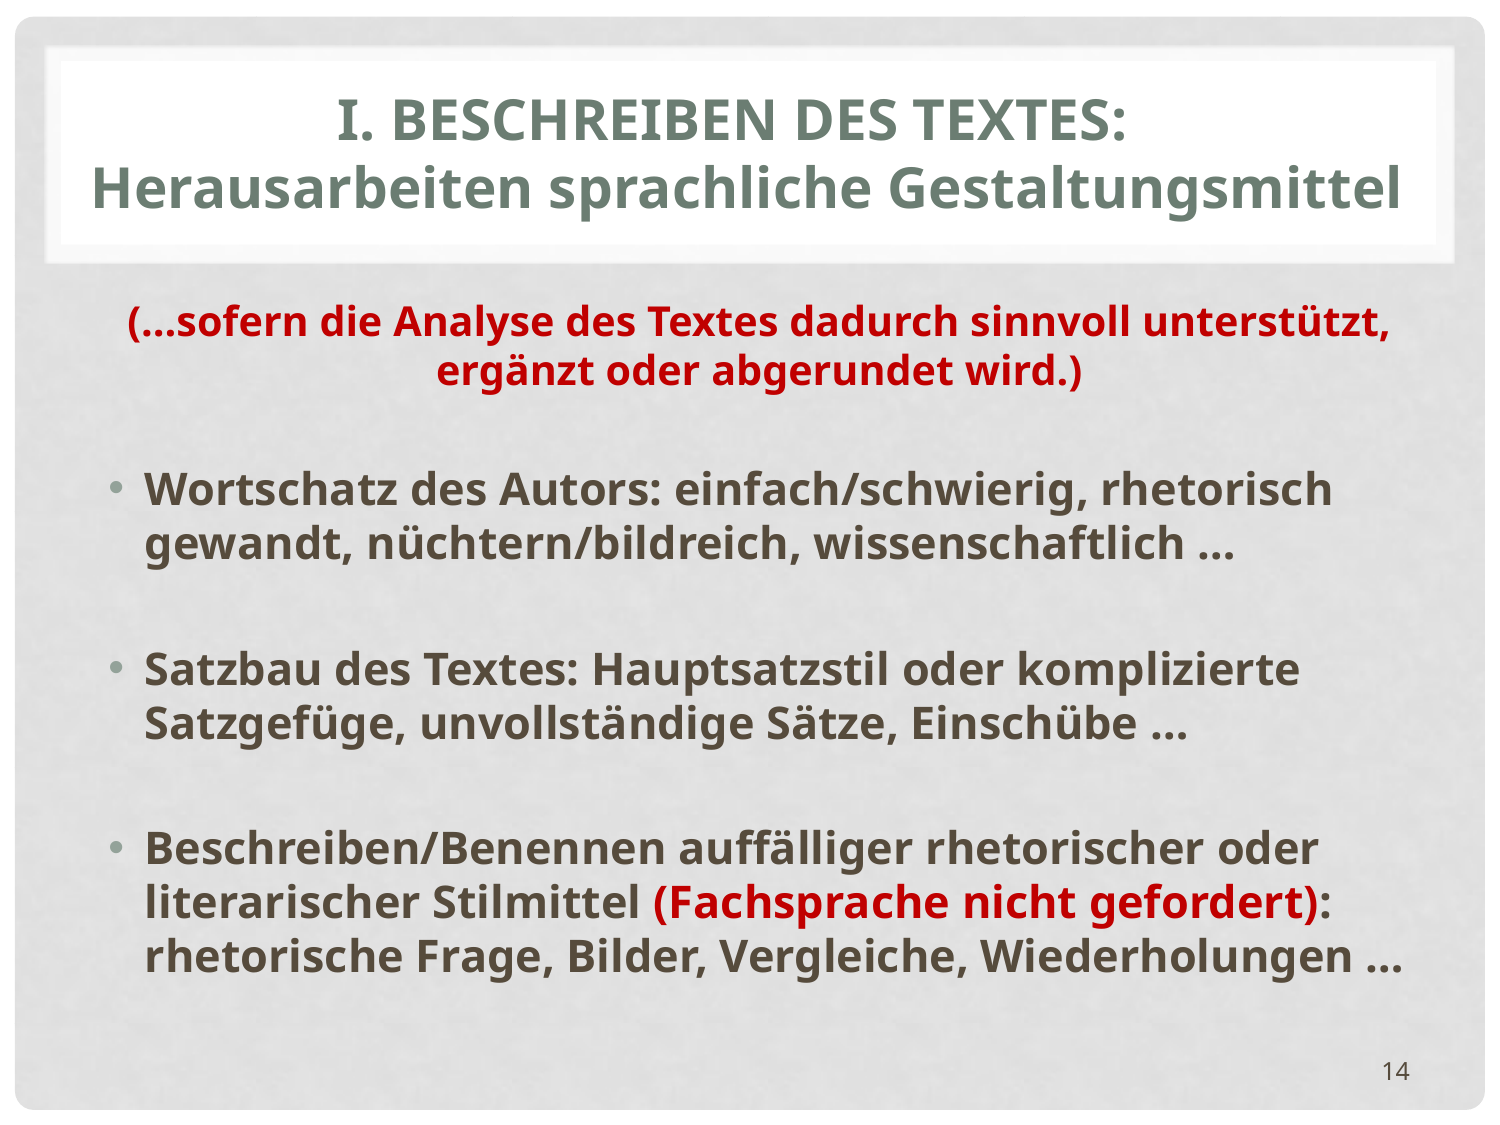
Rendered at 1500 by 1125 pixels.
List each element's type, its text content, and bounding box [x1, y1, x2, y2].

list (…sofern die Analyse des Textes dadurch sinnvoll unterstützt, ergänzt oder abgerundet wird.) Wortschatz des Autors: einfach/schwierig, rhetorisch gewandt, nüchtern/bildreich, wissenschaftlich … Satzbau des Textes: Hauptsatzstil oder komplizierte Satzgefüge, unvollständige Sätze, Einschübe … Beschreiben/Benennen auffälliger rhetorischer oder literarischer Stilmittel (Fachsprache nicht gefordert): rhetorische Frage, Bilder, Vergleiche, Wiederholungen … [75, 287, 1425, 1005]
slide_number 14 [1074, 1042, 1425, 1103]
title I. Beschreiben des Textes: Herausarbeiten sprachliche Gestaltungsmittel [69, 66, 1425, 238]
